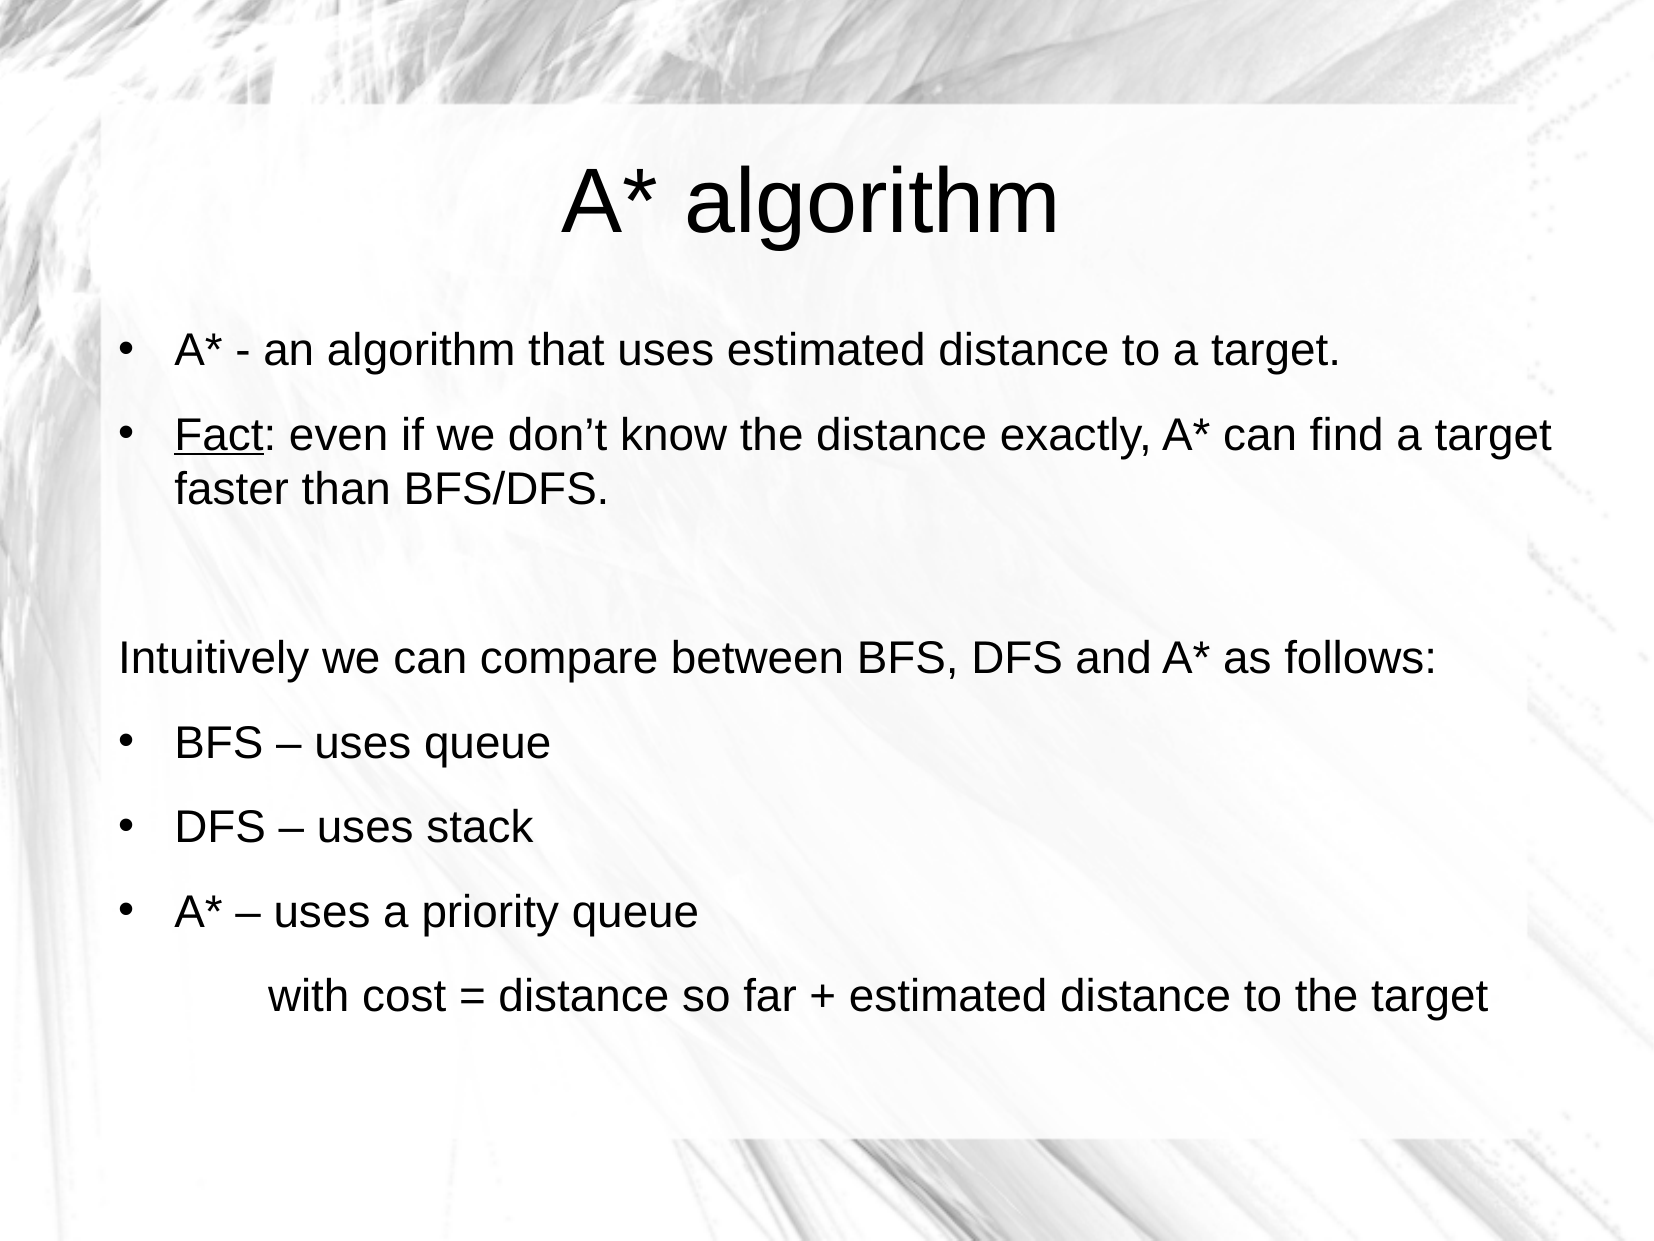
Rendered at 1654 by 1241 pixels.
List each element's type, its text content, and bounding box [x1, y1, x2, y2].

title A* algorithm [118, 112, 1506, 281]
picture [0, 0, 1654, 1241]
list A* - an algorithm that uses estimated distance to a target. Fact: even if we don’t know the distance exactly, A* can find a target faster than BFS/DFS. Intuitively we can compare between BFS, DFS and A* as follows: BFS – uses queue DFS – uses stack A* – uses a priority queue with cost = distance so far + estimated distance to the target [118, 319, 1571, 1102]
